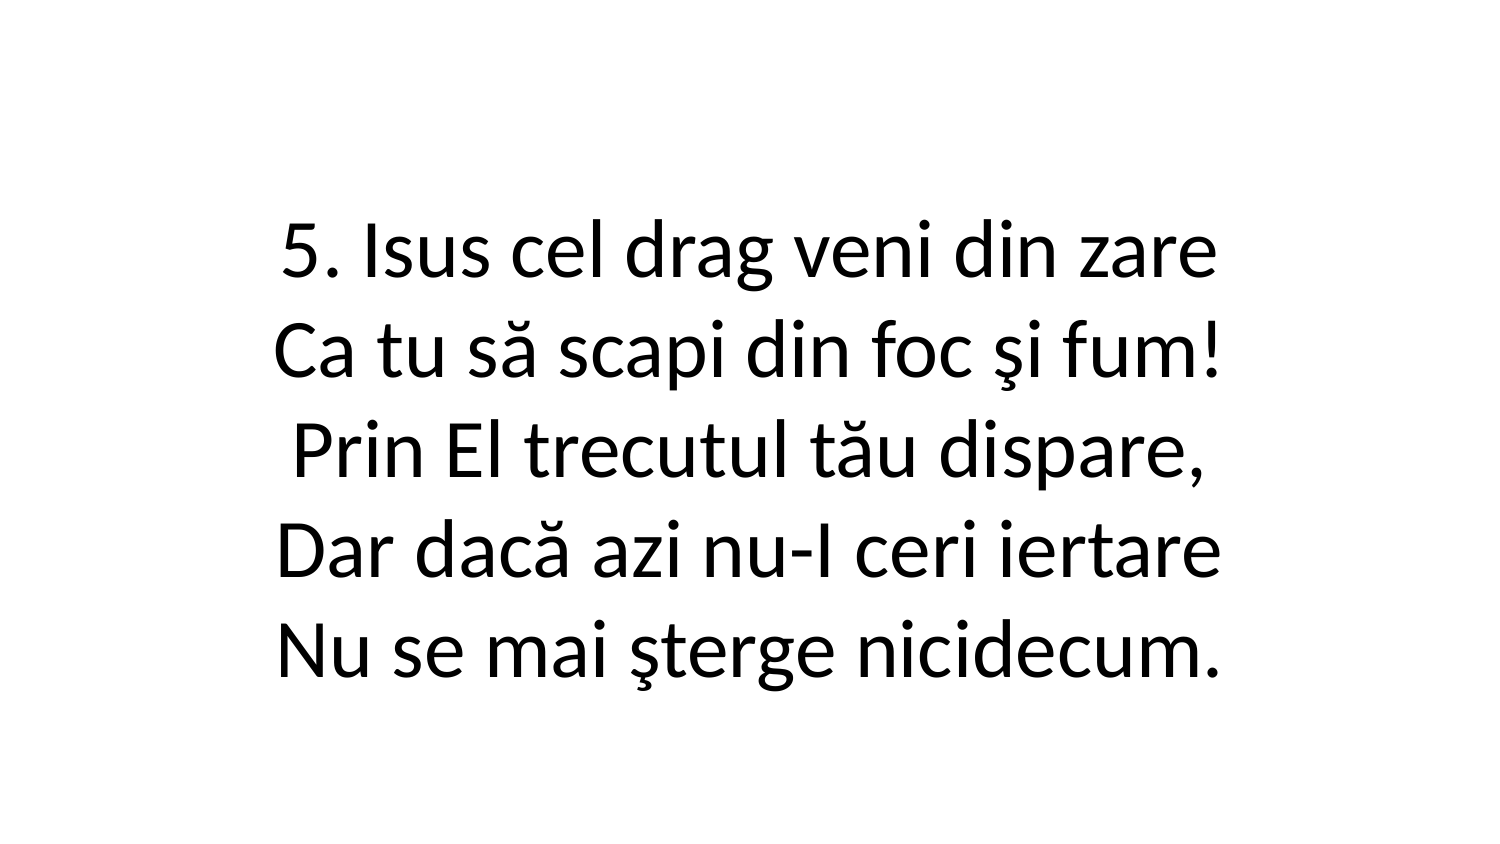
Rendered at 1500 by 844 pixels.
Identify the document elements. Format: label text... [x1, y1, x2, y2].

text_box 5. Isus cel drag veni din zare Ca tu să scapi din foc şi fum! Prin El trecutul tău dispare, Dar dacă azi nu-I ceri iertare Nu se mai şterge nicidecum. [258, 142, 1242, 702]
